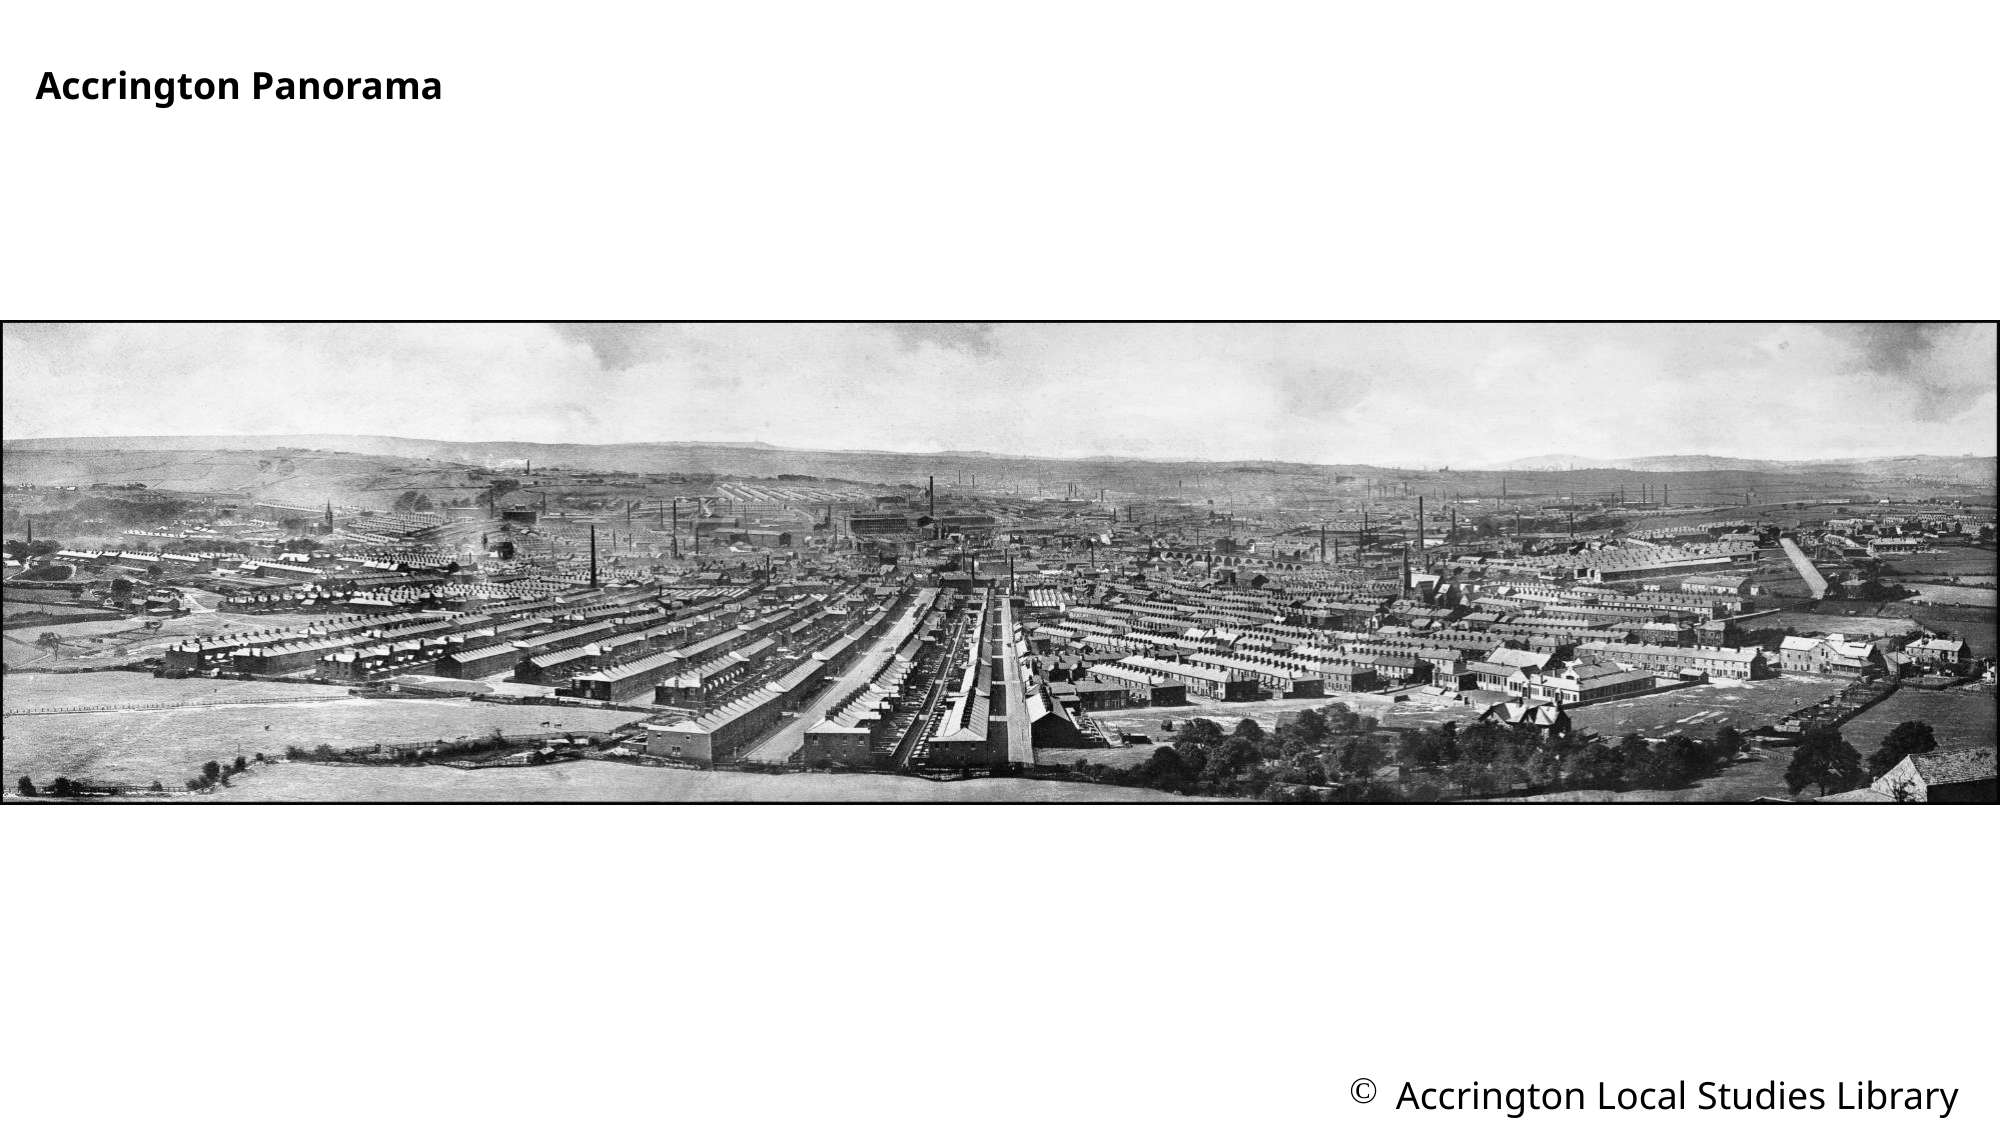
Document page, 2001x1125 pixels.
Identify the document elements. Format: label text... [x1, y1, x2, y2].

text_box Accrington Local Studies Library [1334, 1064, 2000, 1125]
picture [0, 320, 2000, 805]
text_box Accrington Panorama [20, 55, 498, 115]
